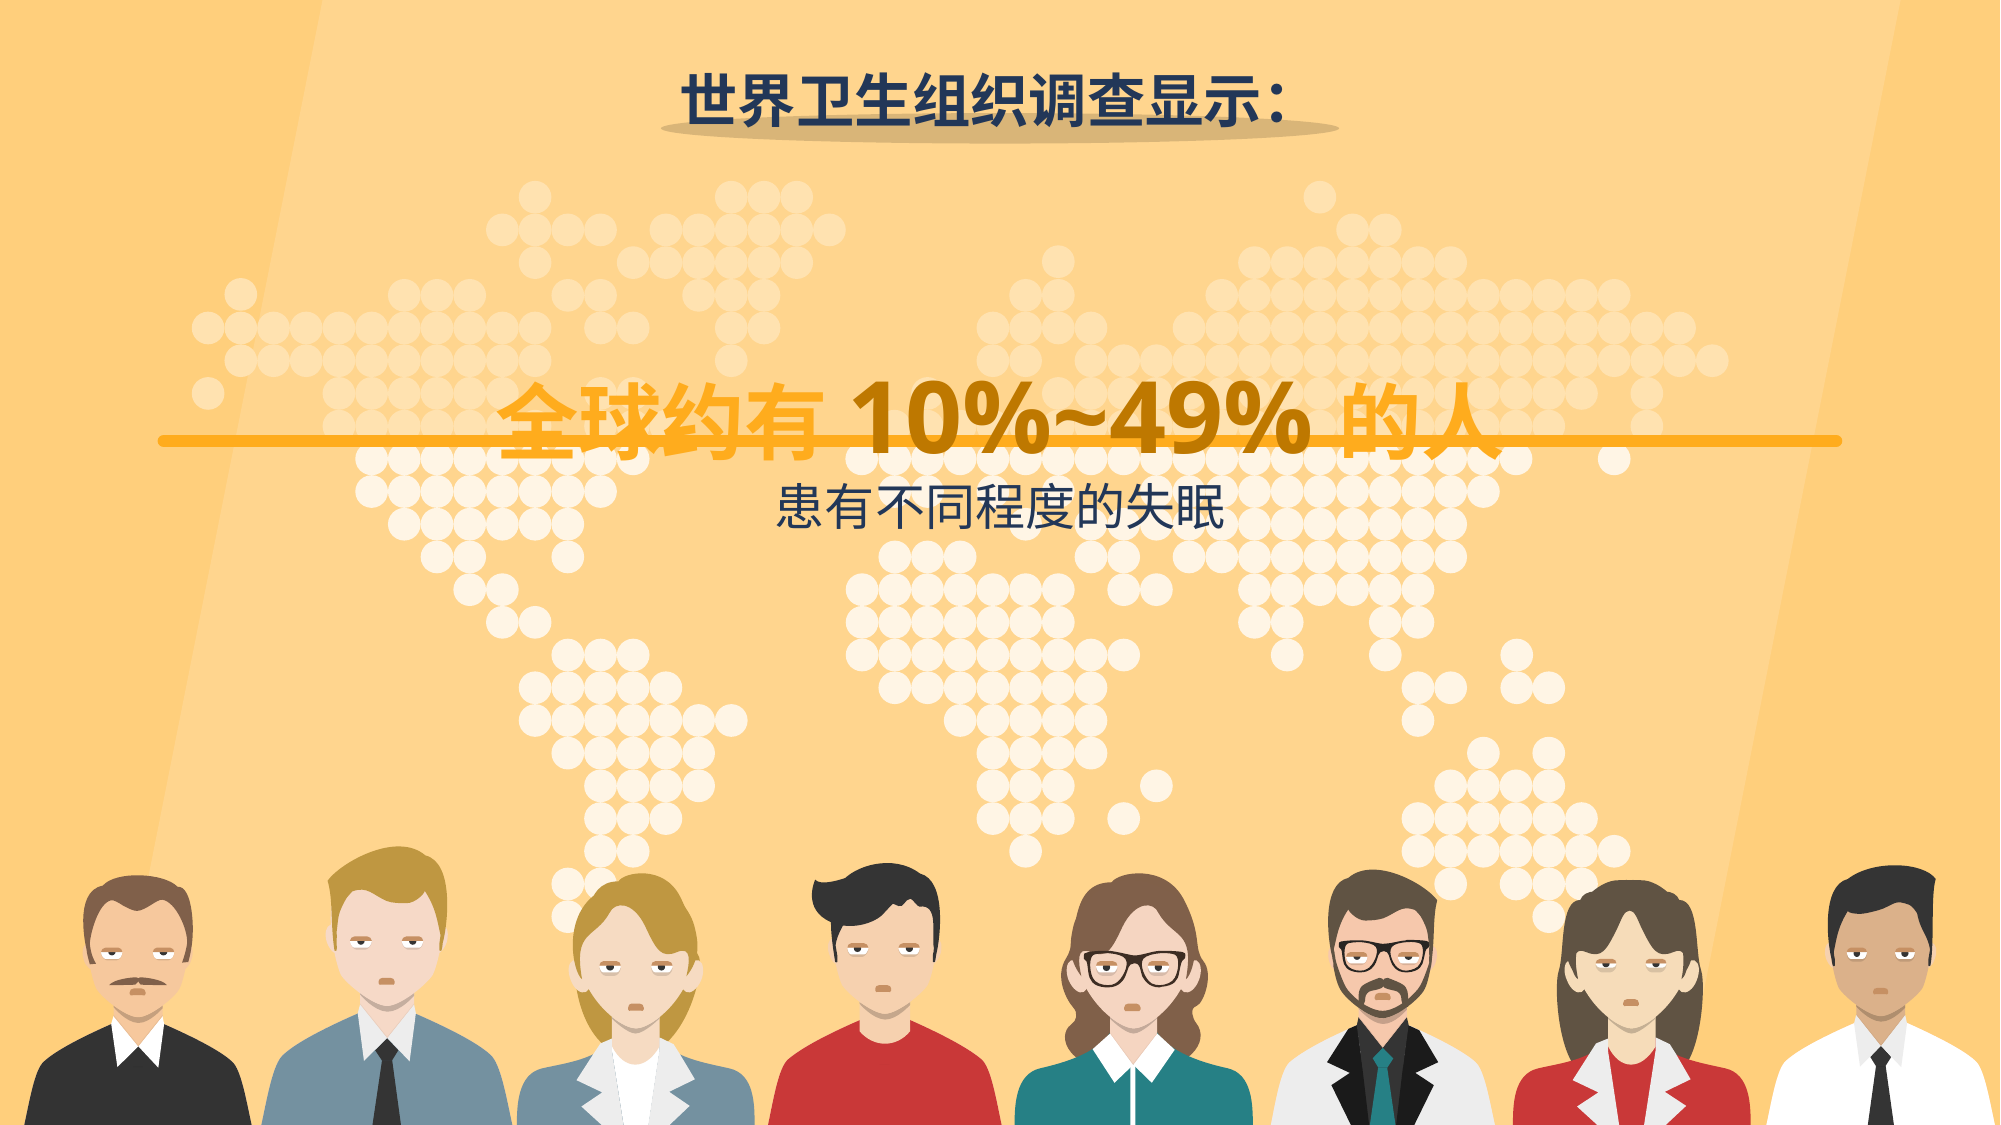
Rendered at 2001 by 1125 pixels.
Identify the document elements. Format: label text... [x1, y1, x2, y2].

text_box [767, 853, 1002, 1125]
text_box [261, 830, 513, 1125]
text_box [191, 180, 1729, 440]
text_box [355, 442, 1664, 933]
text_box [1766, 859, 1995, 1125]
text_box 世界卫生组织调查显示： [664, 57, 1336, 142]
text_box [24, 870, 252, 1125]
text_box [1014, 863, 1253, 1125]
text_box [516, 864, 755, 1125]
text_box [1270, 855, 1496, 1125]
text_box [1512, 879, 1751, 1125]
